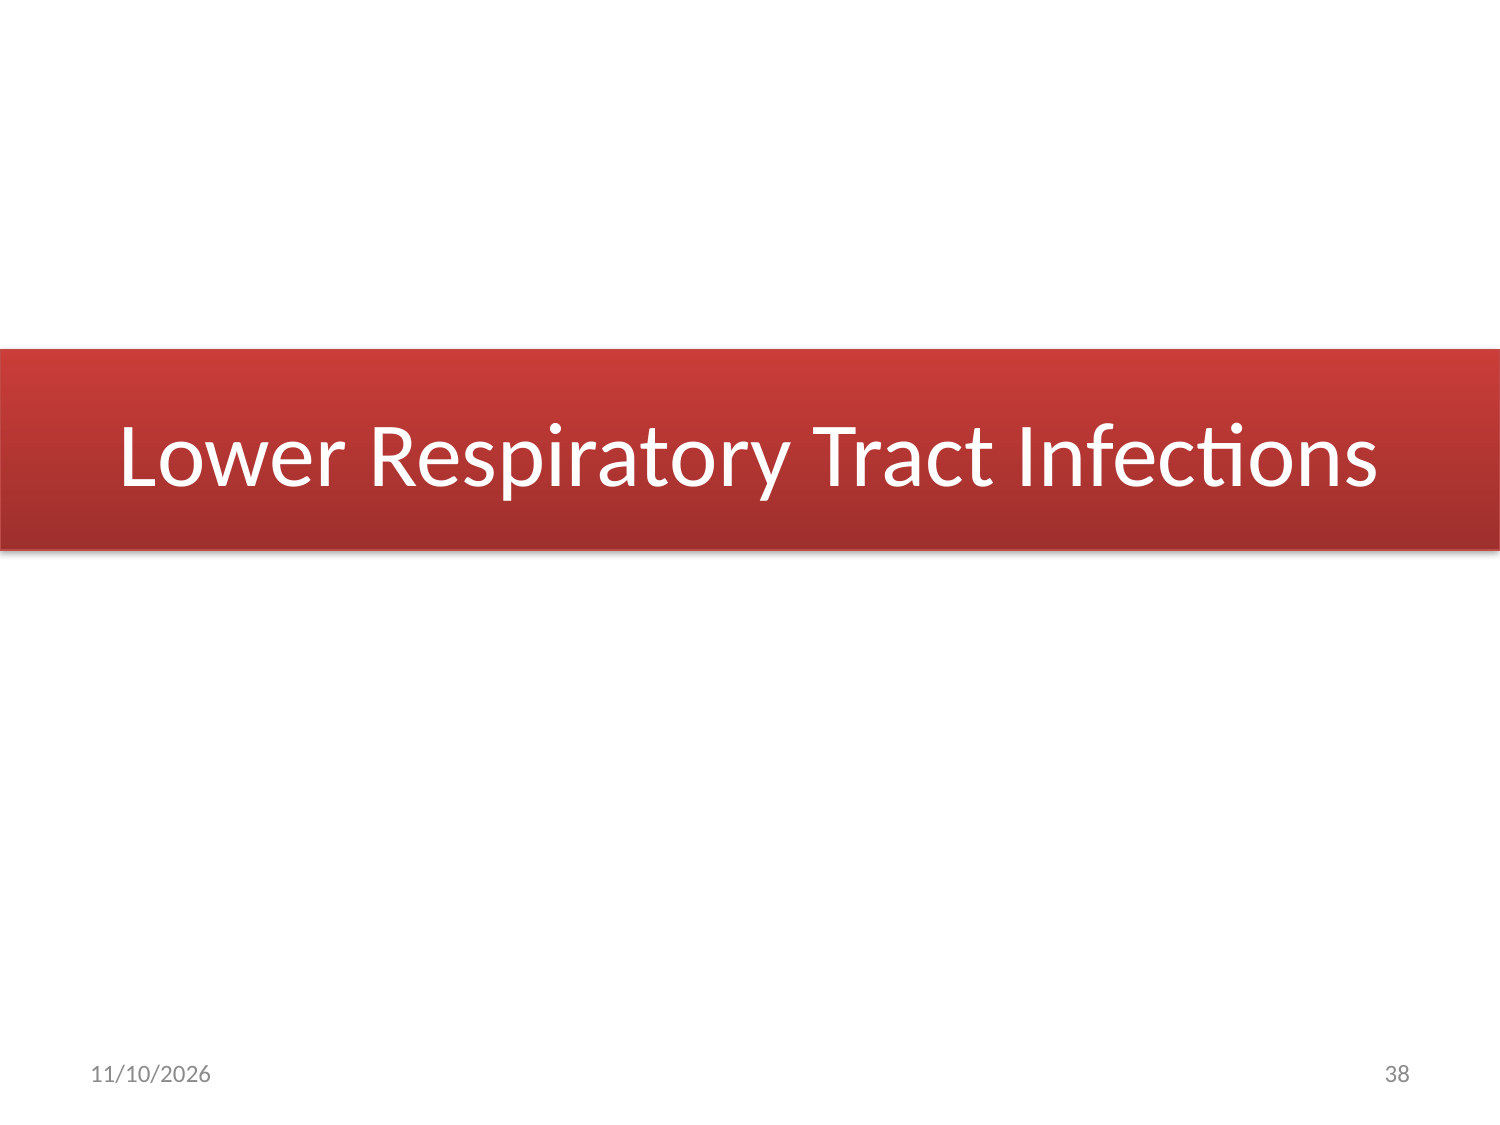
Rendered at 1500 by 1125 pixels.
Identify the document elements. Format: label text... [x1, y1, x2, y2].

slide_number 38 [1074, 1042, 1425, 1103]
title Lower Respiratory Tract Infections [0, 349, 1500, 551]
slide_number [75, 1042, 425, 1103]
